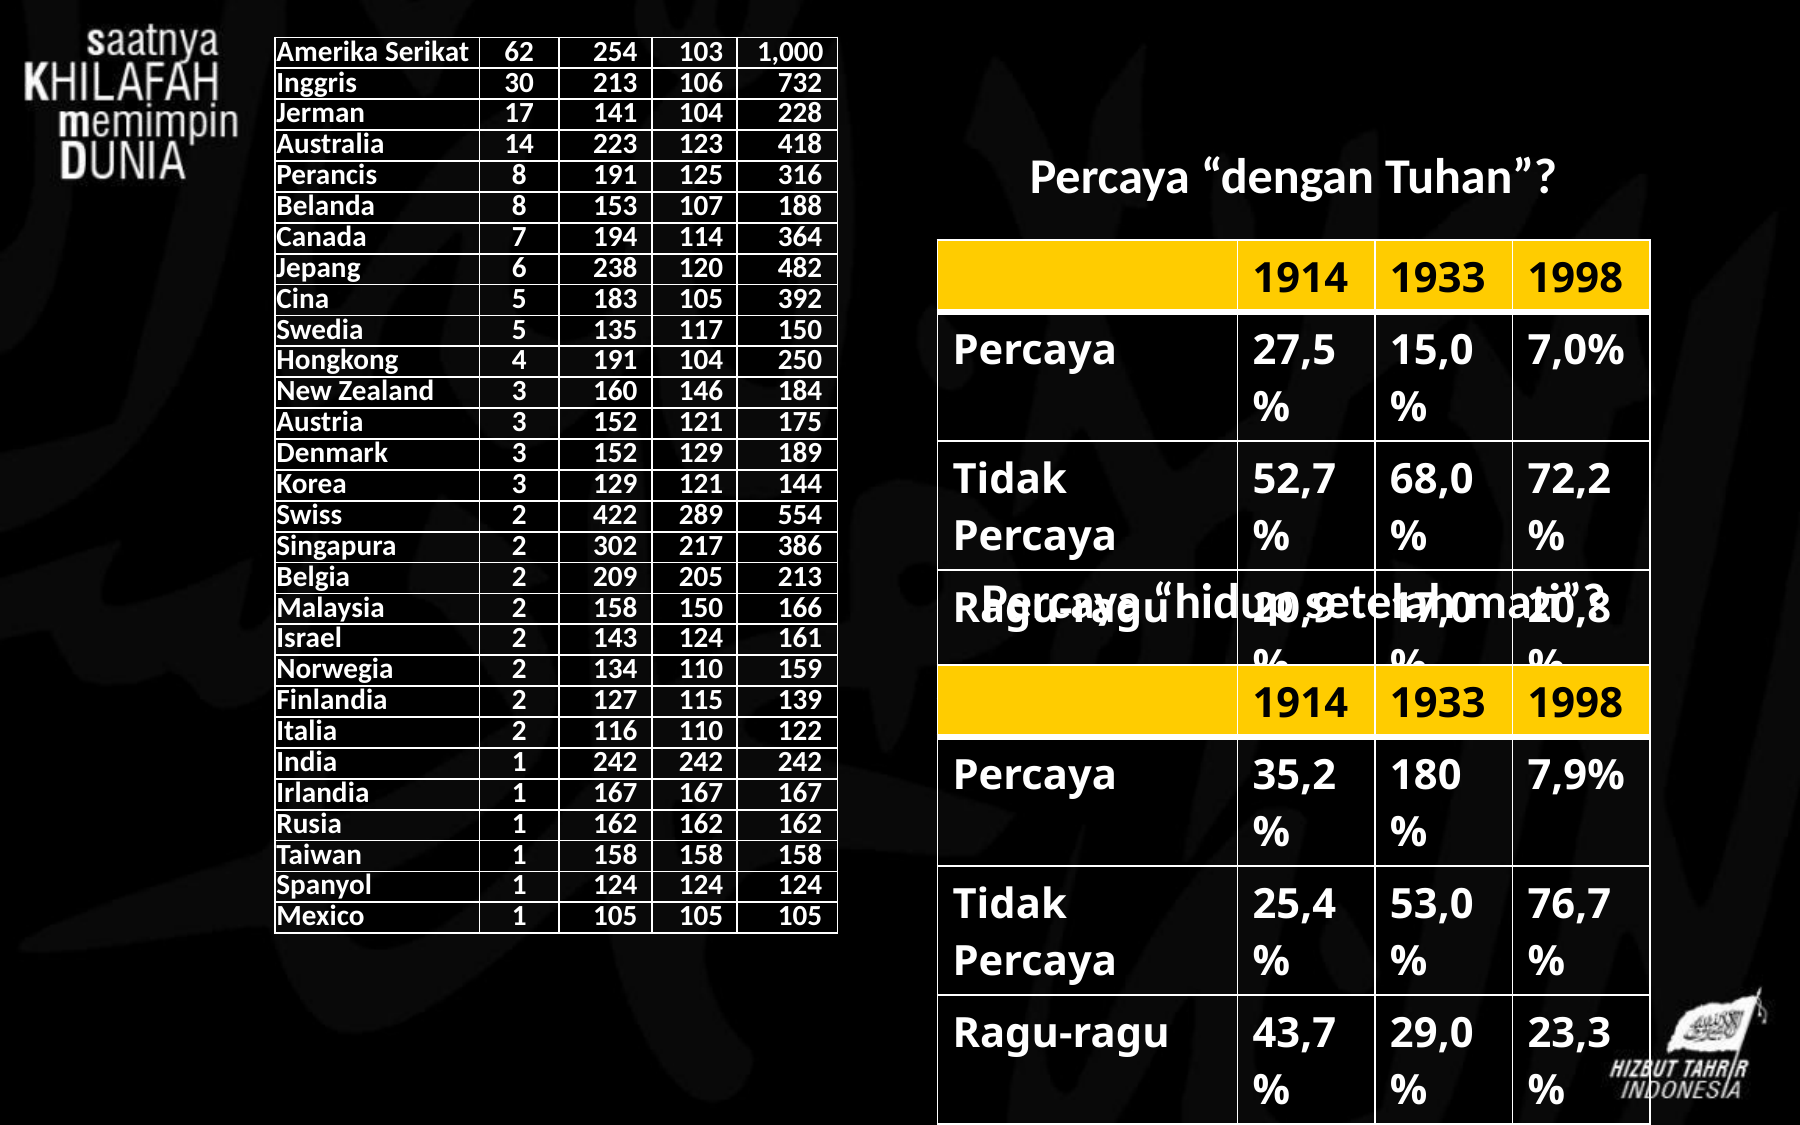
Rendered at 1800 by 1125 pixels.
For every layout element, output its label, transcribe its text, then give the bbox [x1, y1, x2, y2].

table_cell 554 [738, 502, 837, 531]
table_cell 188 [738, 193, 837, 222]
table_cell 124 [560, 872, 651, 901]
table_cell 123 [653, 131, 736, 160]
table_header [938, 241, 1237, 309]
table_header 1914 [1238, 666, 1374, 734]
table_cell 143 [560, 625, 651, 654]
table_cell 110 [653, 718, 736, 747]
table_cell 135 [560, 316, 651, 345]
table_cell 217 [653, 533, 736, 562]
table_cell 175 [738, 409, 837, 438]
table_cell Cina [276, 285, 479, 315]
table_cell 158 [560, 841, 651, 871]
table_cell 68,0% [1376, 442, 1512, 549]
table_cell Canada [276, 224, 479, 253]
table_header 1933 [1376, 241, 1512, 309]
table_cell 194 [560, 224, 651, 253]
table_cell 183 [560, 285, 651, 315]
table_cell 17 [480, 100, 558, 129]
table_cell 144 [738, 471, 837, 500]
table_cell 25,4% [1238, 867, 1374, 994]
table_cell 167 [738, 780, 837, 809]
table_cell 124 [653, 625, 736, 654]
table_cell 106 [653, 69, 736, 98]
table_cell 189 [738, 440, 837, 469]
table_cell Jepang [276, 255, 479, 284]
table_cell Belanda [276, 193, 479, 222]
table_cell 120 [653, 255, 736, 284]
table_cell 15,0% [1376, 315, 1512, 440]
table_header 1998 [1513, 241, 1649, 309]
table_cell 2 [480, 656, 558, 685]
table_header 62 [480, 38, 558, 67]
table_cell 105 [653, 903, 736, 932]
table_cell Perancis [276, 162, 479, 191]
table_cell 139 [738, 687, 837, 716]
table_cell 289 [653, 502, 736, 531]
table_cell 150 [653, 594, 736, 623]
table_cell 3 [480, 378, 558, 407]
table_cell 127 [560, 687, 651, 716]
table_cell 5 [480, 285, 558, 315]
table_header 254 [560, 38, 651, 67]
table_cell 242 [738, 749, 837, 778]
table_cell 3 [480, 471, 558, 500]
table_cell 7,9% [1513, 740, 1649, 865]
table_cell 162 [560, 811, 651, 840]
table_cell Jerman [276, 100, 479, 129]
table_cell 27,5% [1238, 315, 1374, 440]
table_cell 129 [560, 471, 651, 500]
table_cell Taiwan [276, 841, 479, 871]
table_cell 6 [480, 255, 558, 284]
table_cell 316 [738, 162, 837, 191]
table_cell Belgia [276, 563, 479, 593]
table_cell 2 [480, 718, 558, 747]
table_cell 125 [653, 162, 736, 191]
table_cell 418 [738, 131, 837, 160]
table_cell Percaya [938, 740, 1237, 865]
table_cell 152 [560, 440, 651, 469]
table_cell 150 [738, 316, 837, 345]
table_cell 2 [480, 502, 558, 531]
table_cell 104 [653, 347, 736, 376]
table_cell Tidak Percaya [938, 867, 1237, 994]
table_cell Mexico [276, 903, 479, 932]
table_cell 114 [653, 224, 736, 253]
table_cell 158 [653, 841, 736, 871]
table_cell Korea [276, 471, 479, 500]
table_header Amerika Serikat [276, 38, 479, 67]
table_cell 302 [560, 533, 651, 562]
table_cell 115 [653, 687, 736, 716]
text_box Percaya “dengan Tuhan”? [924, 124, 1663, 238]
table_cell 2 [480, 687, 558, 716]
table_cell 134 [560, 656, 651, 685]
table_cell Irlandia [276, 780, 479, 809]
table_cell Spanyol [276, 872, 479, 901]
table_cell 422 [560, 502, 651, 531]
table_cell 159 [738, 656, 837, 685]
table_header 103 [653, 38, 736, 67]
table_cell Singapura [276, 533, 479, 562]
table_cell 105 [653, 285, 736, 315]
table_cell 162 [738, 811, 837, 840]
table_cell 167 [560, 780, 651, 809]
table_cell 116 [560, 718, 651, 747]
table_cell 1 [480, 749, 558, 778]
table_cell 152 [560, 409, 651, 438]
table_cell 2 [480, 625, 558, 654]
table_cell 7,0% [1513, 315, 1649, 440]
table_cell 3 [480, 409, 558, 438]
table_cell 238 [560, 255, 651, 284]
table_cell 242 [560, 749, 651, 778]
table_cell 732 [738, 69, 837, 98]
table_cell Israel [276, 625, 479, 654]
table_cell 364 [738, 224, 837, 253]
table_cell 166 [738, 594, 837, 623]
table_cell 158 [560, 594, 651, 623]
table_cell 53,0% [1376, 867, 1512, 994]
table_header 1914 [1238, 241, 1374, 309]
table_cell 1 [480, 872, 558, 901]
table_cell 2 [480, 563, 558, 593]
table_header 1998 [1513, 666, 1649, 734]
table_cell Inggris [276, 69, 479, 98]
table_cell 121 [653, 409, 736, 438]
table_cell 105 [560, 903, 651, 932]
table_cell 209 [560, 563, 651, 593]
table_cell 141 [560, 100, 651, 129]
table_cell 228 [738, 100, 837, 129]
table_cell 104 [653, 100, 736, 129]
table_cell 1 [480, 903, 558, 932]
table_cell Norwegia [276, 656, 479, 685]
table_cell 386 [738, 533, 837, 562]
table_header 1933 [1376, 666, 1512, 734]
table_cell 250 [738, 347, 837, 376]
table_cell 242 [653, 749, 736, 778]
table_cell 146 [653, 378, 736, 407]
table_cell 205 [653, 563, 736, 593]
table_cell 180% [1376, 740, 1512, 865]
table_cell 121 [653, 471, 736, 500]
table_cell 392 [738, 285, 837, 315]
table_cell 43,7% [1238, 996, 1374, 1123]
table_cell 23,3% [1513, 996, 1649, 1123]
table_cell 122 [738, 718, 837, 747]
table_cell 29,0% [1376, 996, 1512, 1123]
table_cell 2 [480, 533, 558, 562]
table_cell New Zealand [276, 378, 479, 407]
table_cell 184 [738, 378, 837, 407]
table_cell 1 [480, 811, 558, 840]
table_cell Austria [276, 409, 479, 438]
table_cell 8 [480, 193, 558, 222]
table_cell 72,2% [1513, 442, 1649, 549]
table_cell 167 [653, 780, 736, 809]
table_cell Malaysia [276, 594, 479, 623]
table_cell 107 [653, 193, 736, 222]
table_cell 30 [480, 69, 558, 98]
table_cell 161 [738, 625, 837, 654]
table_header 1,000 [738, 38, 837, 67]
table_header [938, 666, 1237, 734]
table_cell Swedia [276, 316, 479, 345]
table_cell 4 [480, 347, 558, 376]
table_cell Rusia [276, 811, 479, 840]
table_cell 1 [480, 841, 558, 871]
table_cell Denmark [276, 440, 479, 469]
table_cell 1 [480, 780, 558, 809]
table_cell 76,7% [1513, 867, 1649, 994]
picture [0, 0, 1800, 1125]
table_cell 35,2% [1238, 740, 1374, 865]
table_cell 105 [738, 903, 837, 932]
table_cell 160 [560, 378, 651, 407]
table_cell 124 [738, 872, 837, 901]
table_cell 129 [653, 440, 736, 469]
table_cell Swiss [276, 502, 479, 531]
table_cell 191 [560, 347, 651, 376]
table_cell 14 [480, 131, 558, 160]
table_cell 213 [738, 563, 837, 593]
table_cell 117 [653, 316, 736, 345]
text_box Percaya “hidup setelah mati”? [924, 549, 1663, 663]
table_cell 191 [560, 162, 651, 191]
table_cell 110 [653, 656, 736, 685]
table_cell 2 [480, 594, 558, 623]
table_cell 153 [560, 193, 651, 222]
table_cell Percaya [938, 315, 1237, 440]
table_cell 124 [653, 872, 736, 901]
table_cell Australia [276, 131, 479, 160]
table_cell Italia [276, 718, 479, 747]
table_cell 162 [653, 811, 736, 840]
table_cell 5 [480, 316, 558, 345]
table_cell 223 [560, 131, 651, 160]
table_cell 213 [560, 69, 651, 98]
table_cell 158 [738, 841, 837, 871]
table_cell Ragu-ragu [938, 996, 1237, 1123]
table_cell 8 [480, 162, 558, 191]
table_cell Tidak Percaya [938, 442, 1237, 549]
table_cell 3 [480, 440, 558, 469]
table_cell 7 [480, 224, 558, 253]
table_cell Hongkong [276, 347, 479, 376]
table_cell Finlandia [276, 687, 479, 716]
table_cell 482 [738, 255, 837, 284]
table_cell India [276, 749, 479, 778]
table_cell 52,7% [1238, 442, 1374, 549]
